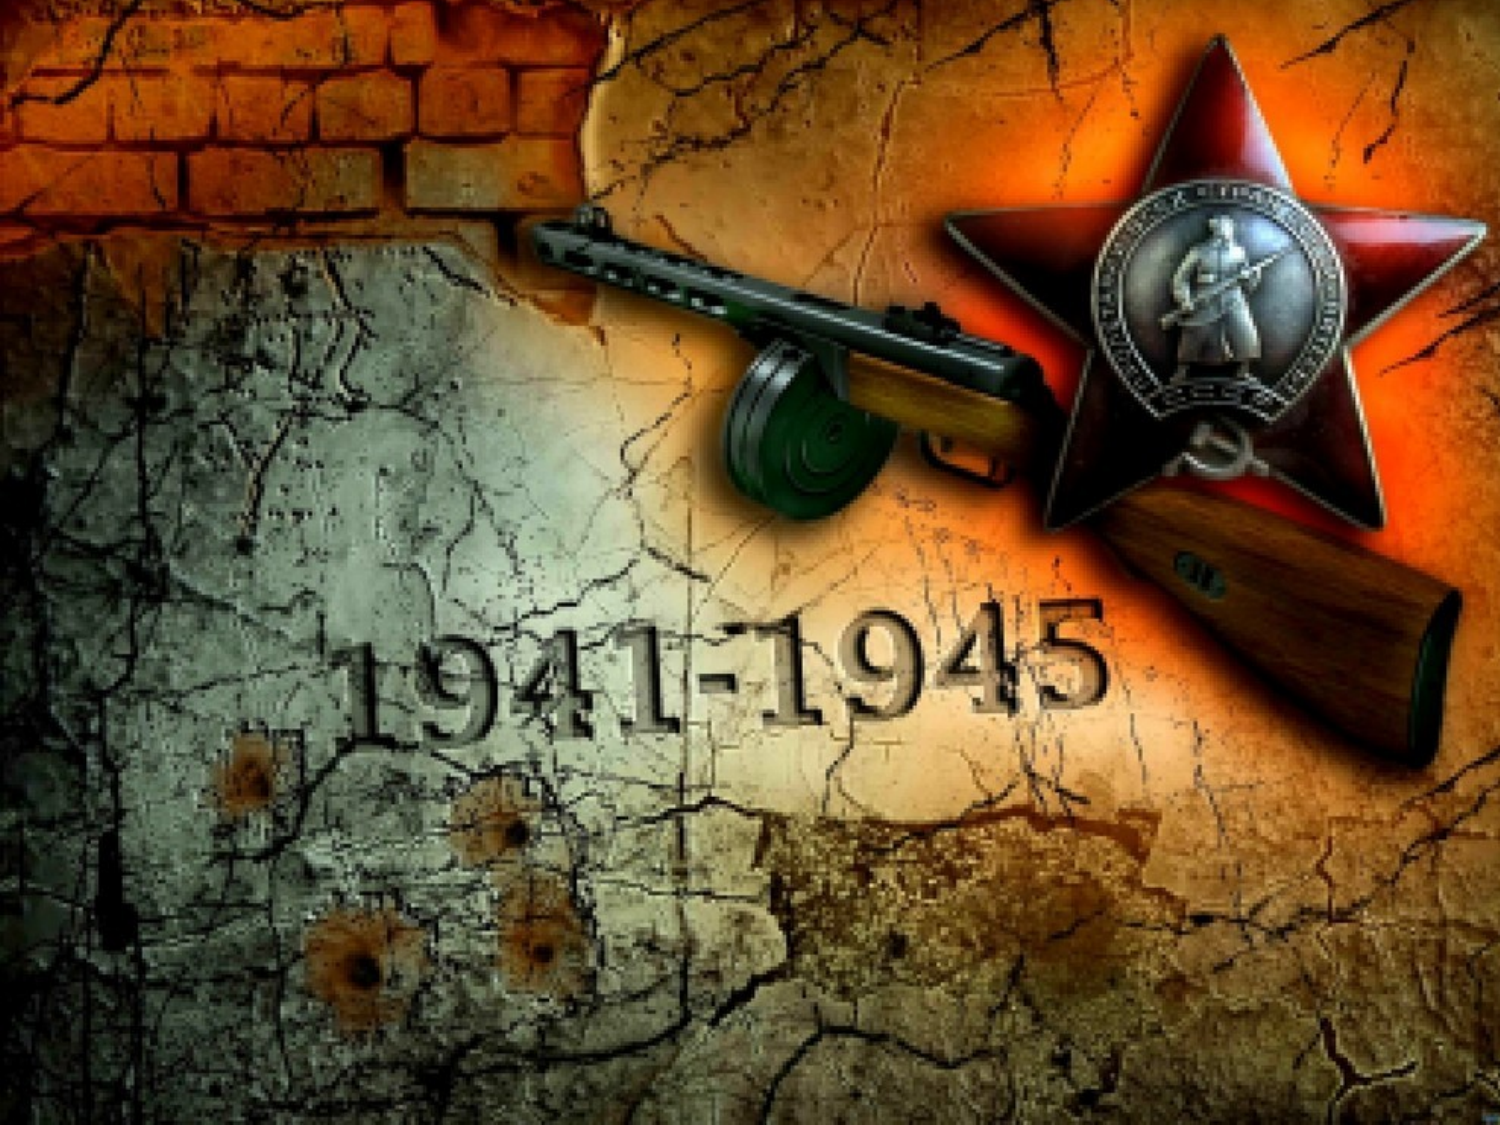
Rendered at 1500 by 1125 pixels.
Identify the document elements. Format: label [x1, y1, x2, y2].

list [0, 0, 1500, 1125]
